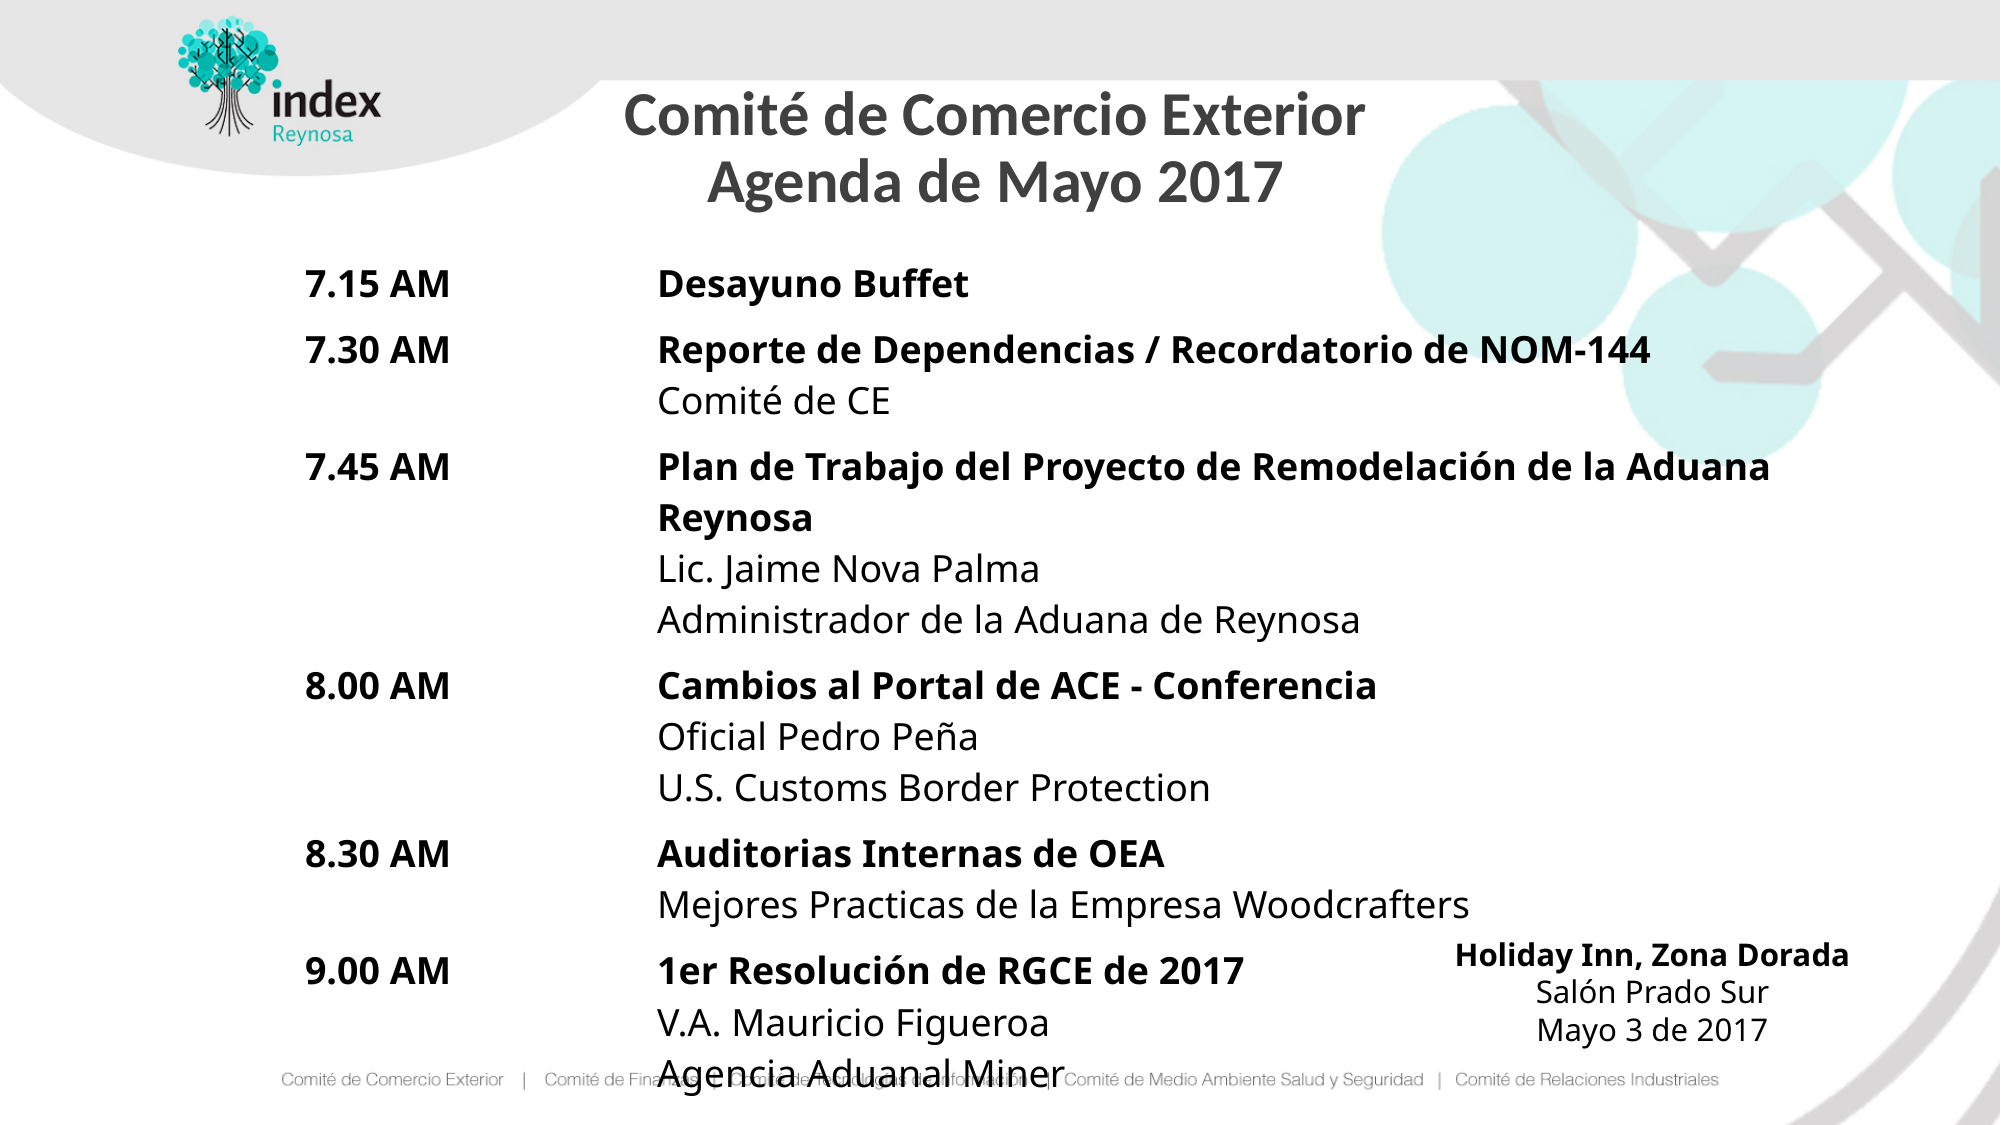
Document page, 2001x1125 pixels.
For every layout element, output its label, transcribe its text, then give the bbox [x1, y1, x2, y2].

table_header Desayuno Buffet [642, 250, 1926, 316]
table_cell 1er Resolución de RGCE de 2017 V.A. Mauricio Figueroa Agencia Aduanal Miner [642, 938, 1926, 1106]
table_cell 7.45 AM [114, 433, 642, 652]
picture [0, 0, 2000, 1125]
text_box Holiday Inn, Zona Dorada Salón Prado Sur Mayo 3 de 2017 [1439, 927, 1874, 1055]
table_header 7.15 AM [114, 250, 642, 316]
table_cell 7.30 AM [114, 316, 642, 433]
table_cell Plan de Trabajo del Proyecto de Remodelación de la Aduana Reynosa Lic. Jaime Nova Palma Administrador de la Aduana de Reynosa [642, 433, 1926, 652]
table_cell 9.00 AM [114, 938, 642, 1106]
table_cell Auditorias Internas de OEA Mejores Practicas de la Empresa Woodcrafters [642, 820, 1926, 938]
table_cell 8.30 AM [114, 820, 642, 938]
table_cell 8.00 AM [114, 652, 642, 820]
title Comité de Comercio Exterior Agenda de Mayo 2017 [66, 76, 1926, 222]
table_cell Cambios al Portal de ACE - Conferencia Oficial Pedro Peña U.S. Customs Border Protection [642, 652, 1926, 820]
table_cell Reporte de Dependencias / Recordatorio de NOM-144 Comité de CE [642, 316, 1926, 433]
